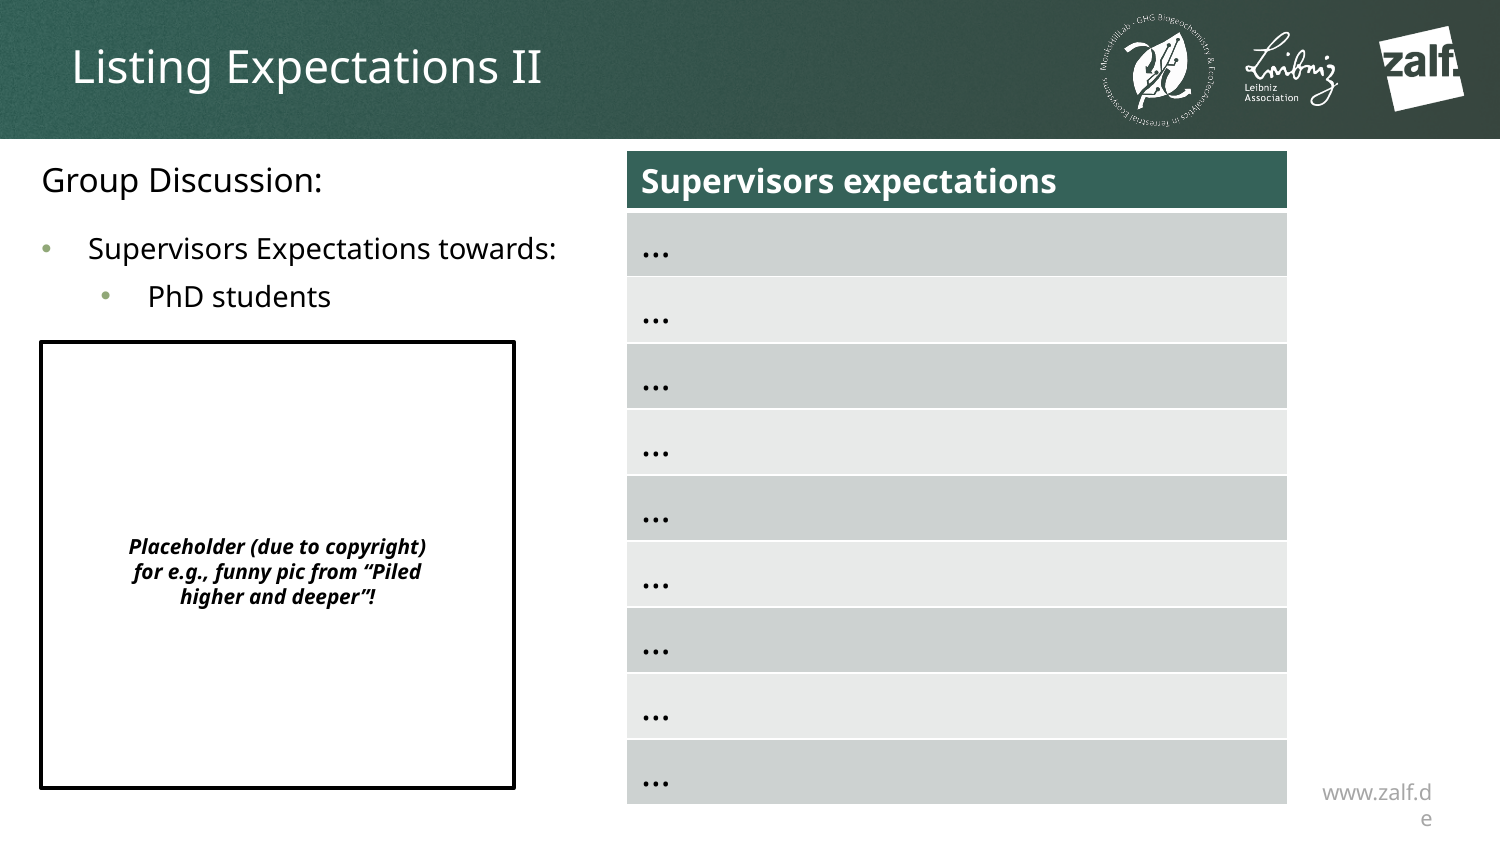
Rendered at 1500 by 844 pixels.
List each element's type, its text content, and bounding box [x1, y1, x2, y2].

list Supervisors Expectations towards: PhD students [41, 231, 603, 303]
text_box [41, 341, 514, 789]
table_cell … [627, 213, 1287, 276]
picture [0, 0, 1500, 139]
list Listing Expectations II [71, 47, 1094, 94]
list Group Discussion: [41, 158, 1001, 231]
table_cell … [627, 476, 1287, 540]
table_cell … [627, 344, 1287, 408]
table_cell … [627, 740, 1287, 804]
table_cell … [627, 674, 1287, 738]
table_cell … [627, 608, 1287, 672]
table_cell … [627, 410, 1287, 474]
table_header Supervisors expectations [627, 151, 1287, 208]
table_cell … [627, 277, 1287, 342]
table_cell … [627, 542, 1287, 606]
